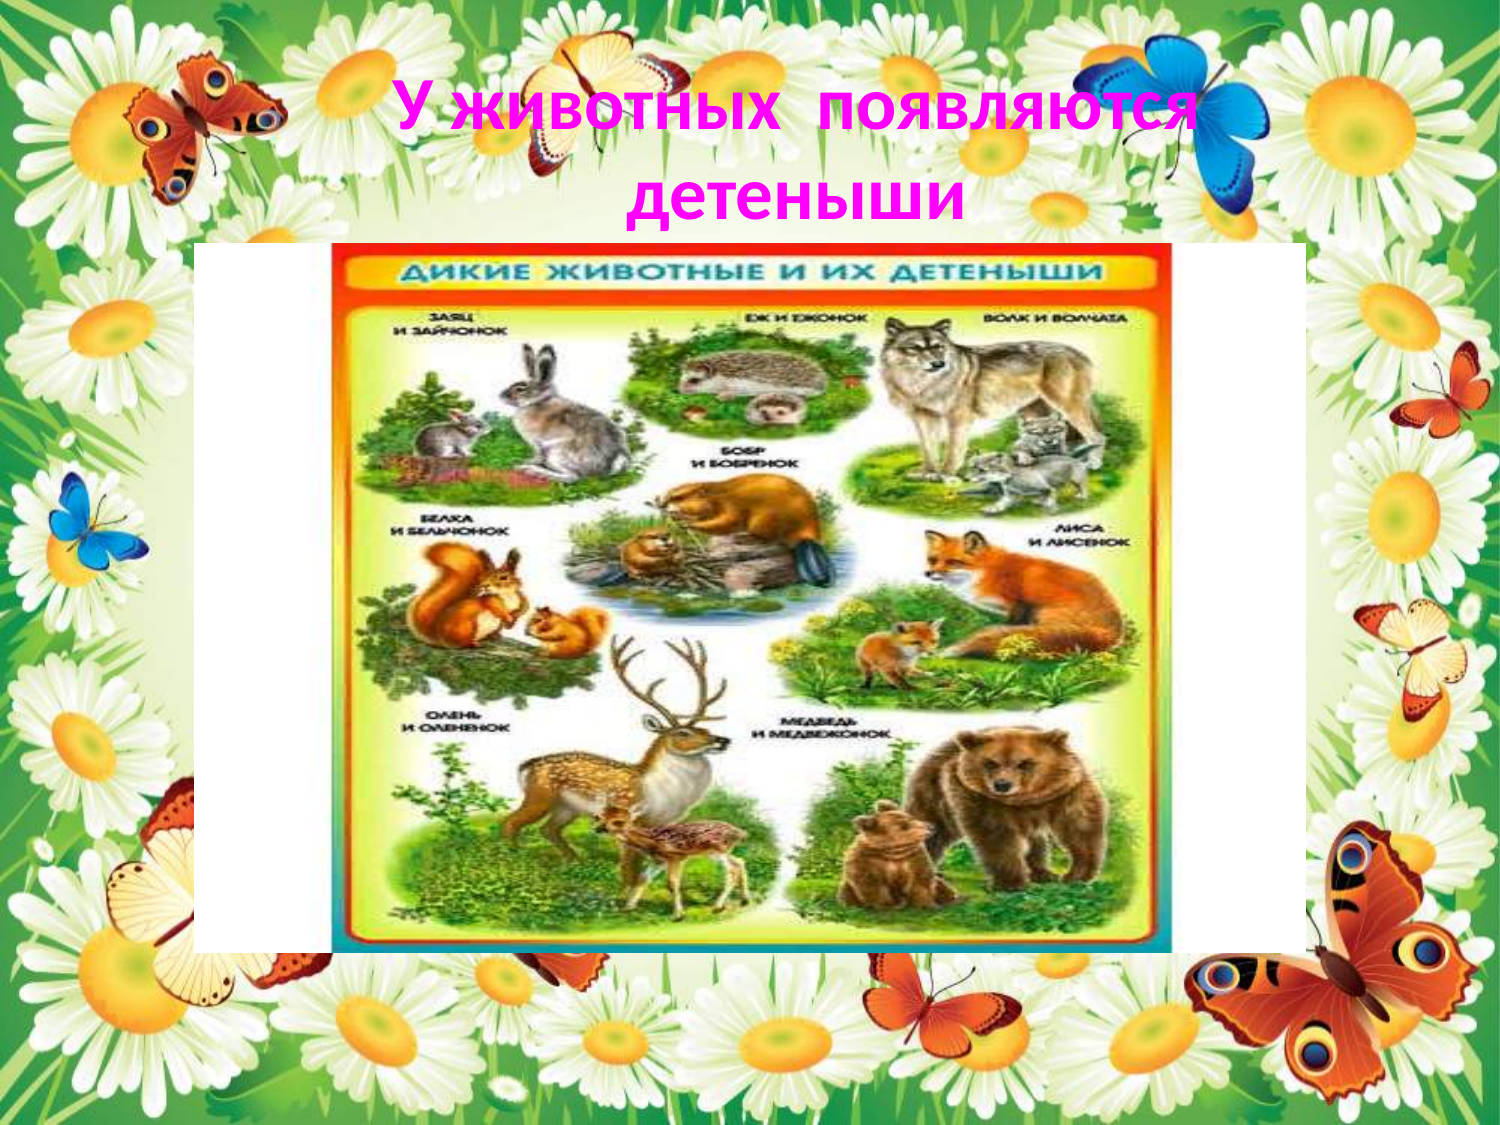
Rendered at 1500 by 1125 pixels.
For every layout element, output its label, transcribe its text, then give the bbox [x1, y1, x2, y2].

picture [0, 0, 1500, 1125]
text_box У животных появляются детеныши [246, 46, 1348, 242]
